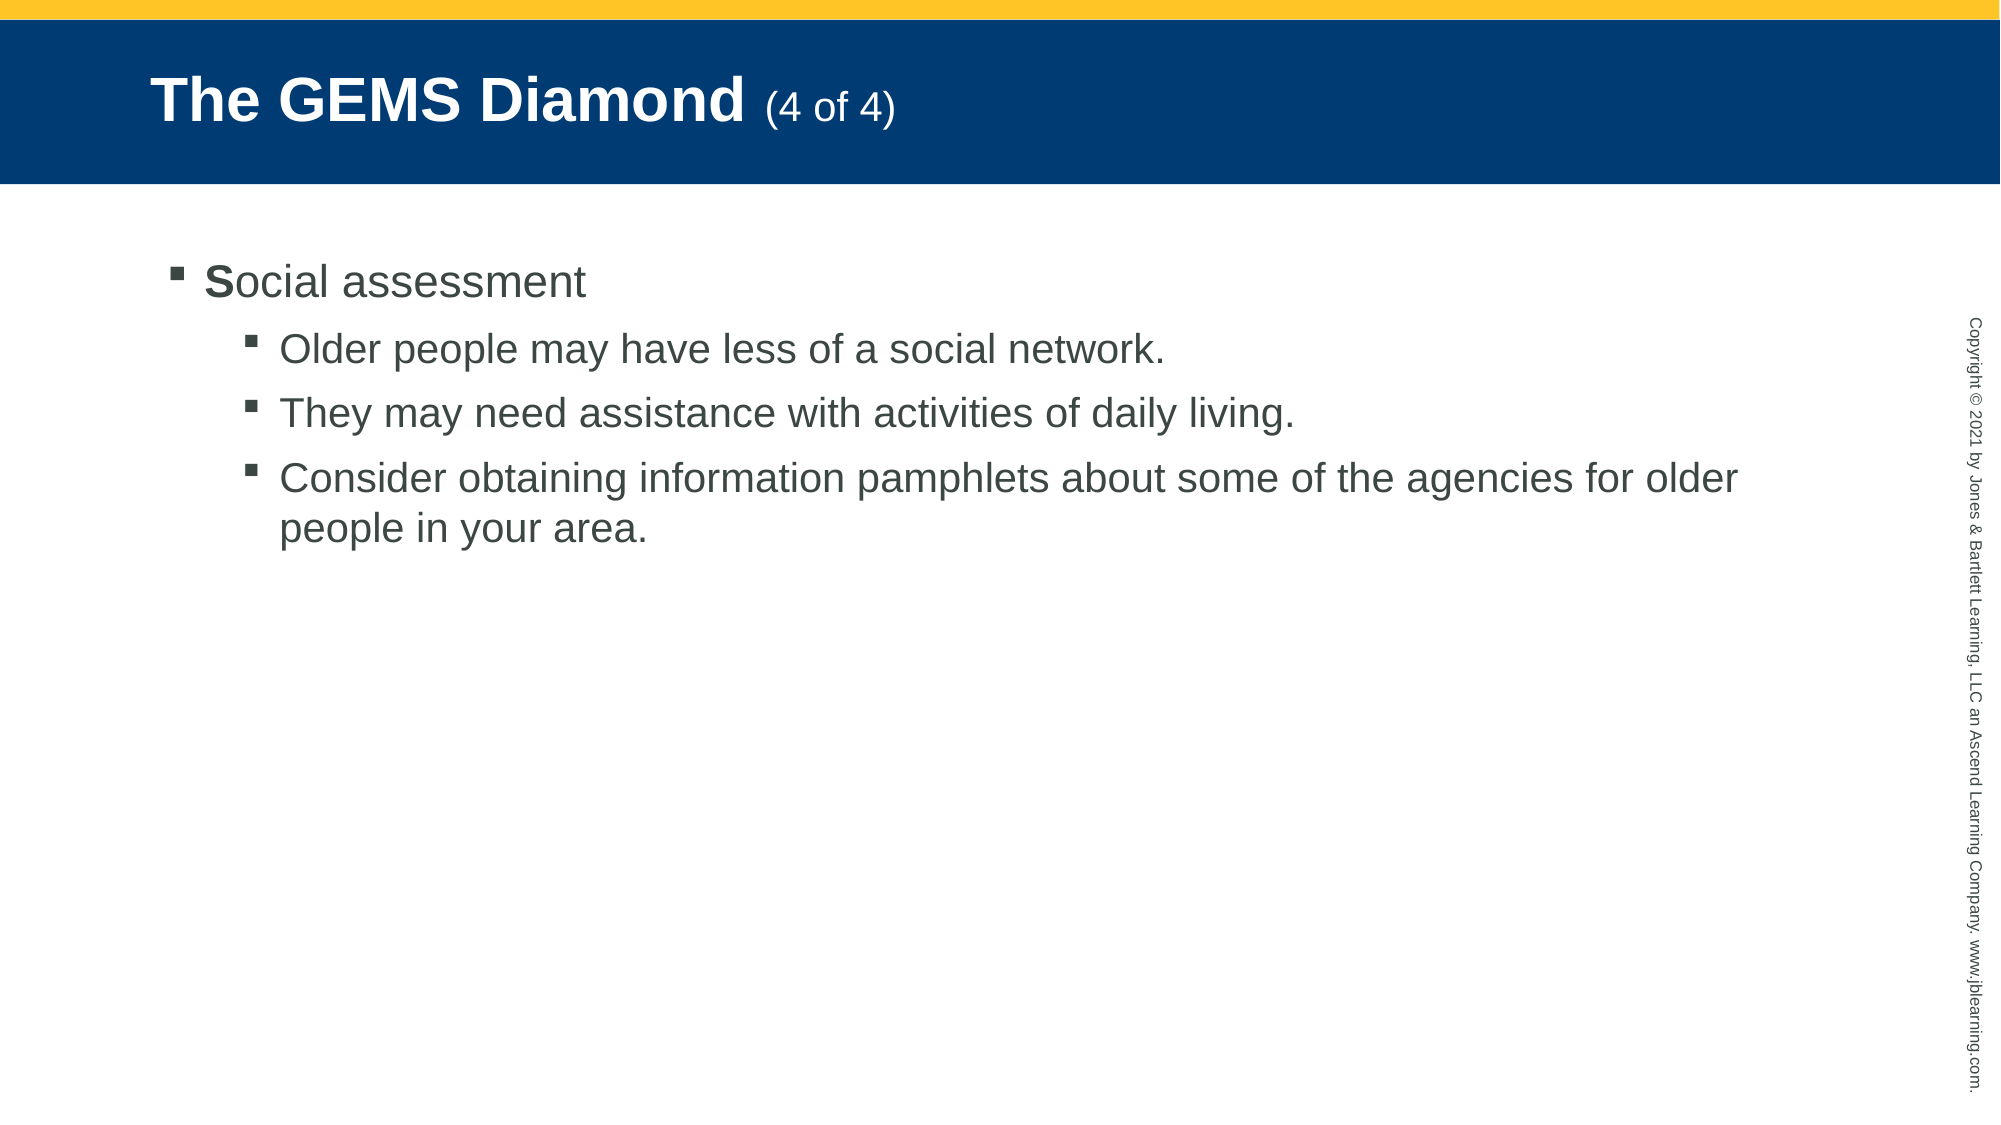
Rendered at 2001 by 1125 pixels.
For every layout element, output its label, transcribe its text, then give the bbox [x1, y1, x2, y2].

title The GEMS Diamond (4 of 4) [0, 19, 2000, 185]
list Social assessment Older people may have less of a social network. They may need assistance with activities of daily living. Consider obtaining information pamphlets about some of the agencies for older people in your area. [151, 244, 1840, 1016]
